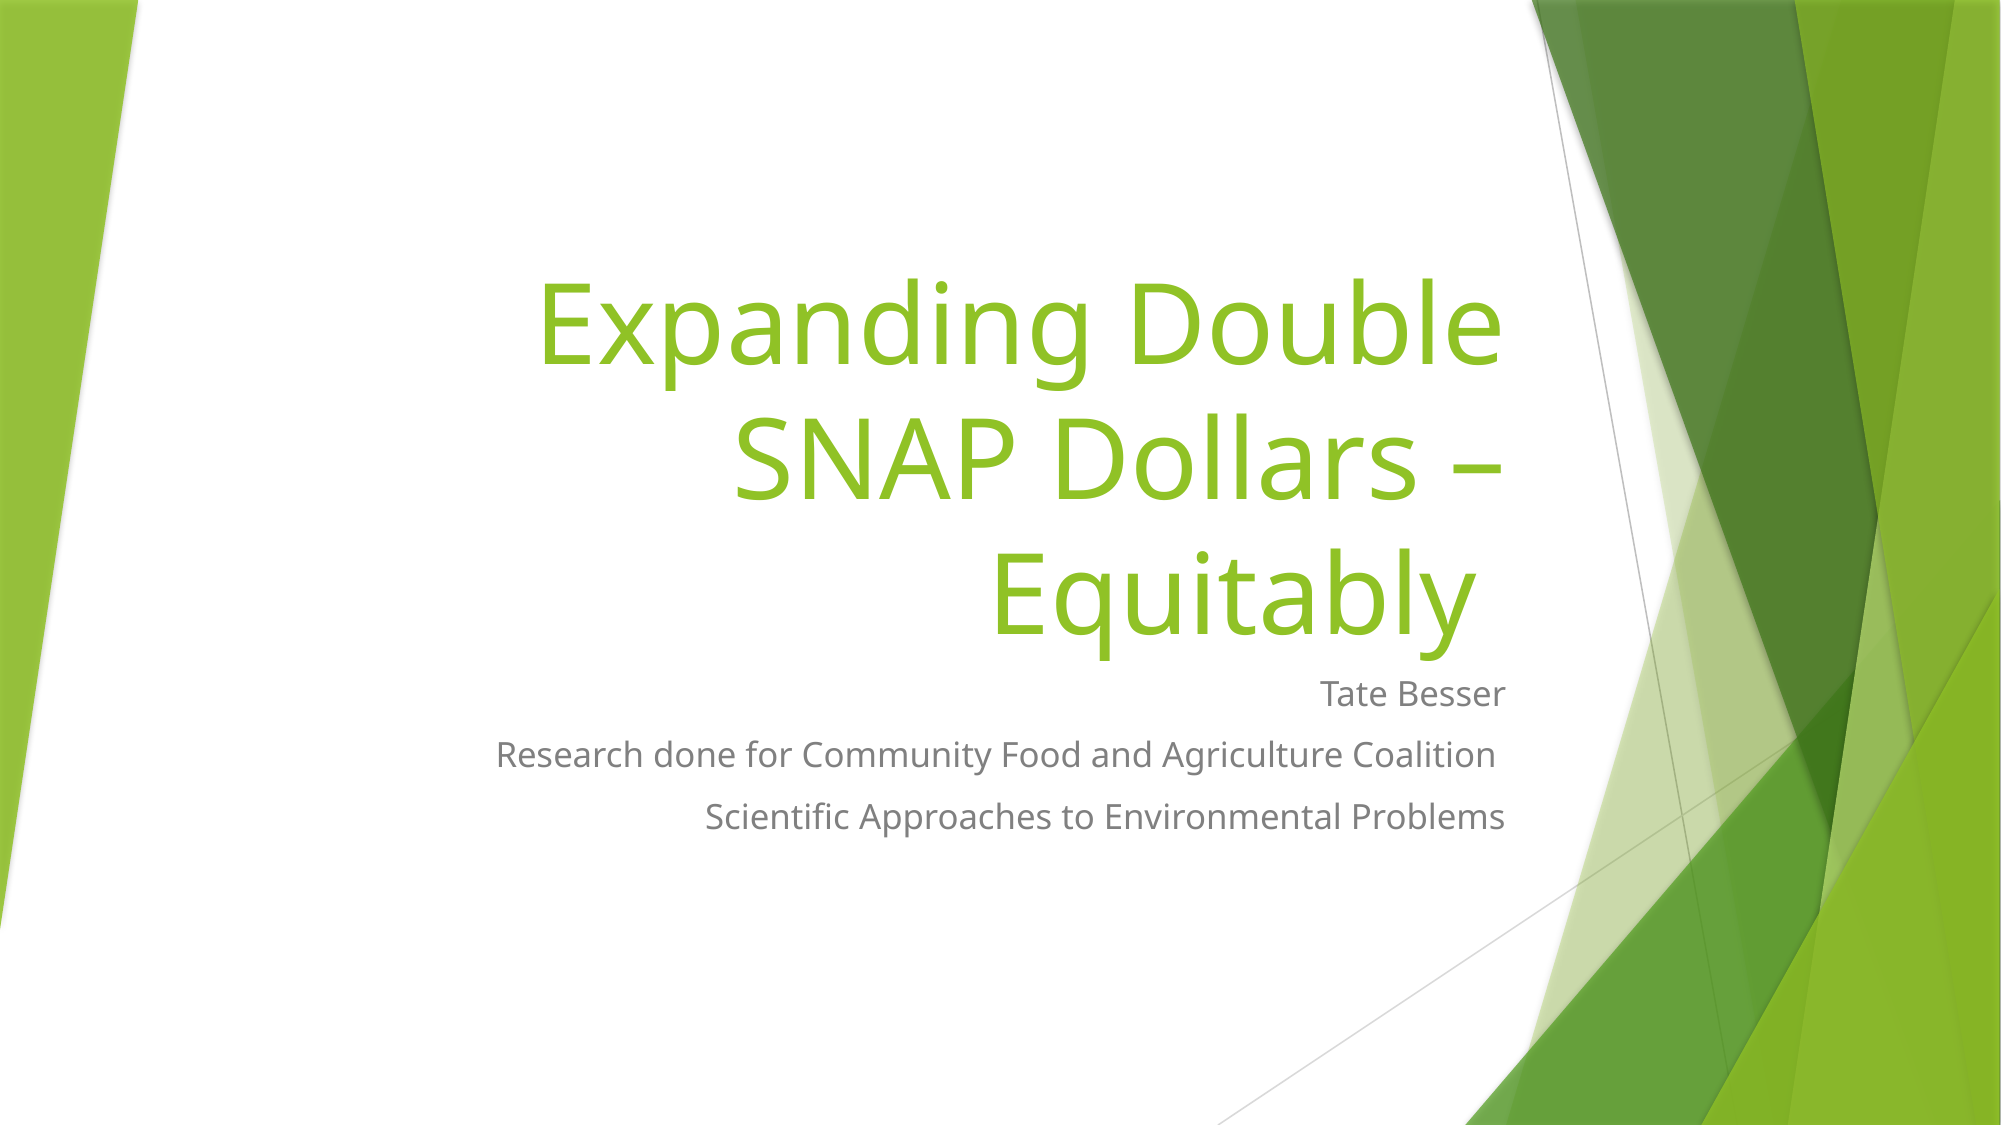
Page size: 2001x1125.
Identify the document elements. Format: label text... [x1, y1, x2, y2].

subtitle Tate Besser Research done for Community Food and Agriculture Coalition Scientific Approaches to Environmental Problems [247, 664, 1522, 845]
title Expanding Double SNAP Dollars – Equitably [247, 394, 1522, 664]
